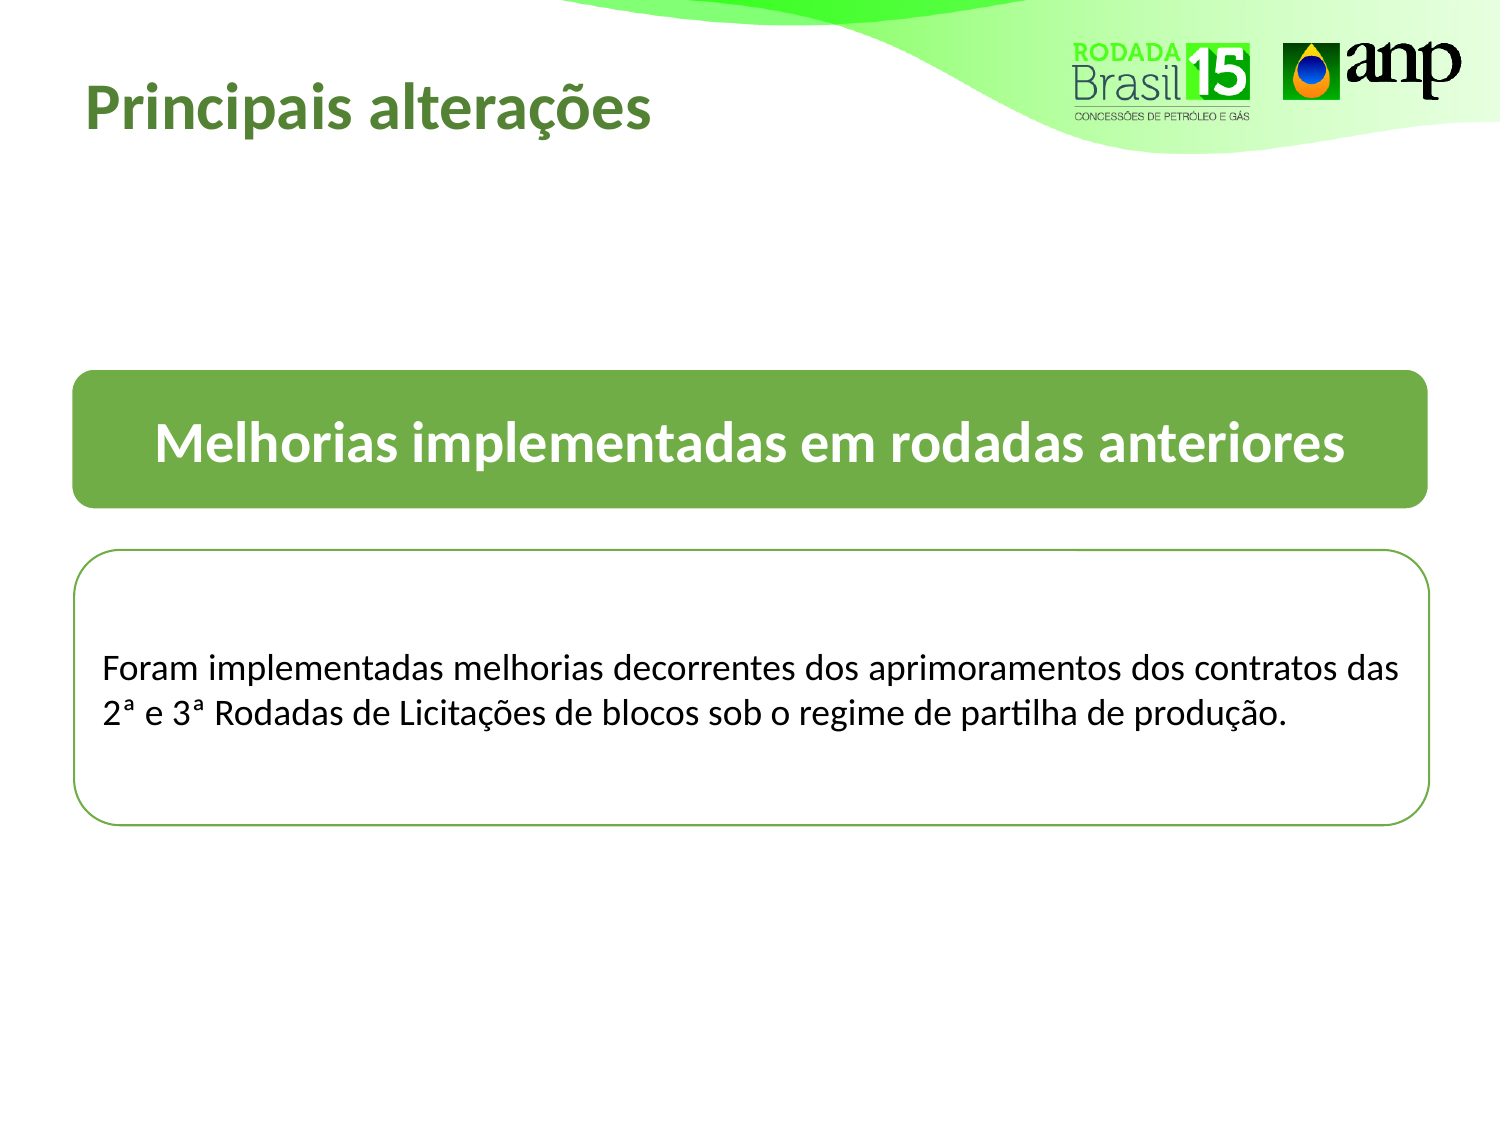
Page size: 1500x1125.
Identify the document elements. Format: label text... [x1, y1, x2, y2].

title Principais alterações [70, 64, 734, 243]
text_box Melhorias implementadas em rodadas anteriores [69, 366, 1431, 512]
text_box Foram implementadas melhorias decorrentes dos aprimoramentos dos contratos das 2ª e 3ª Rodadas de Licitações de blocos sob o regime de partilha de produção. [73, 548, 1431, 827]
picture [236, 0, 1500, 954]
